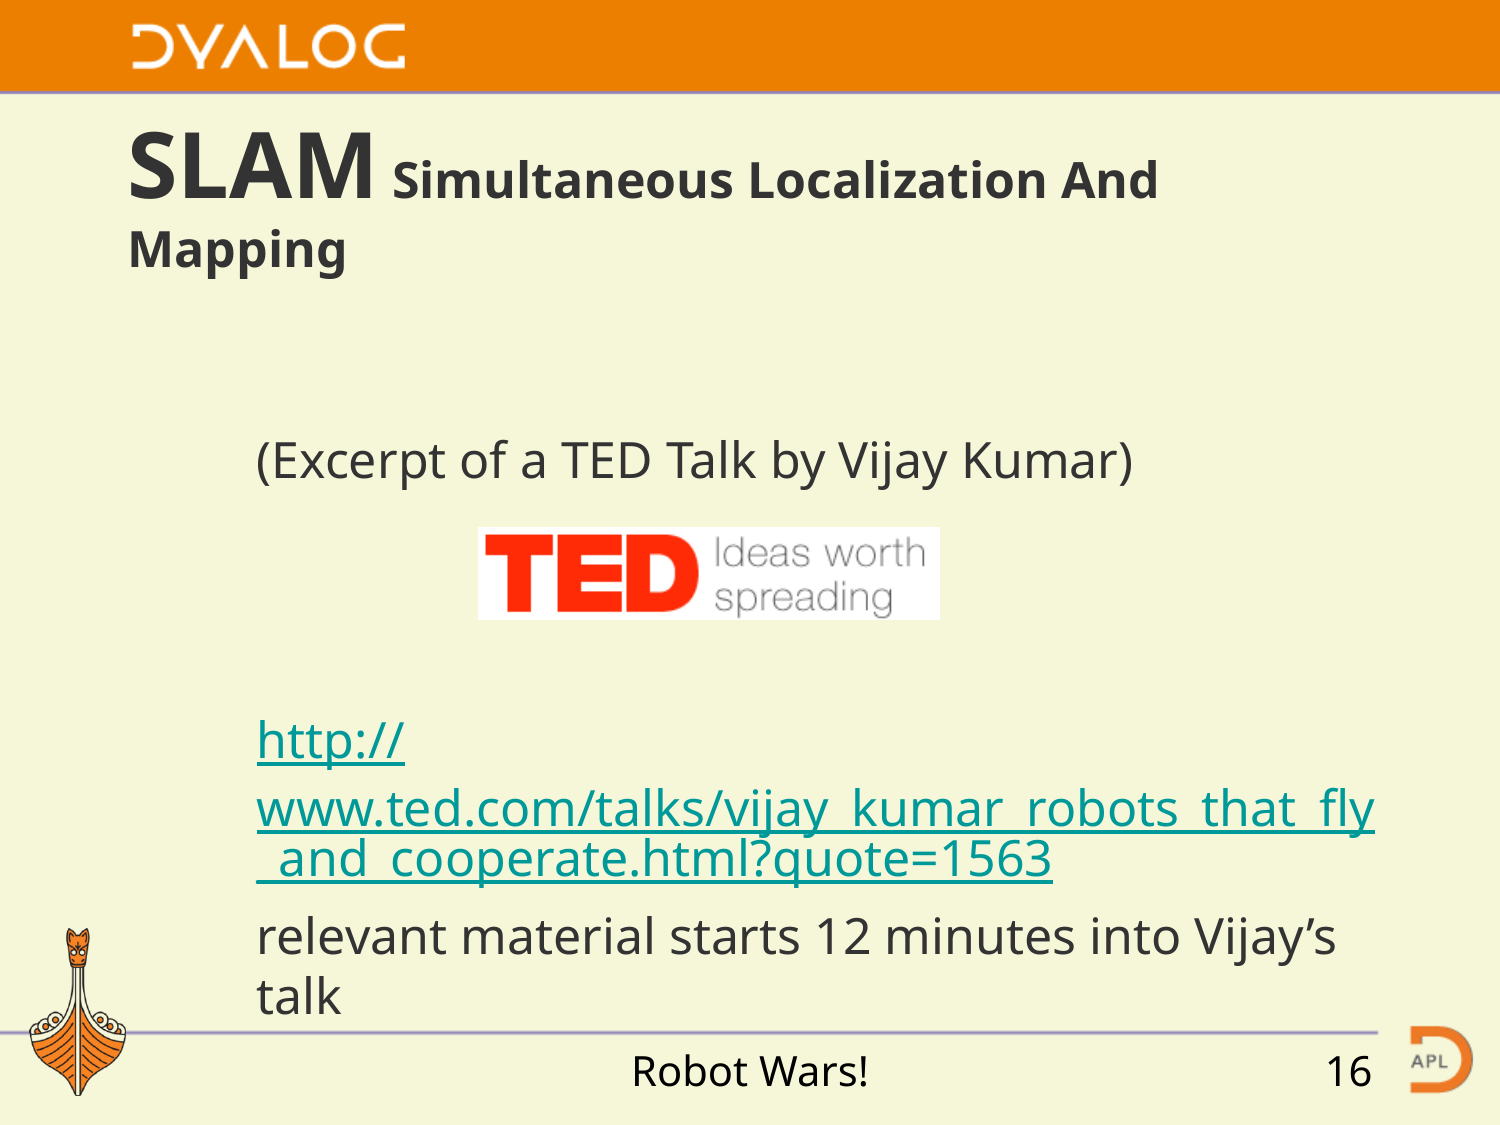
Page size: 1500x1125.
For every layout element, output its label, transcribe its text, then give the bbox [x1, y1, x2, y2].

title SLAM Simultaneous Localization And Mapping [112, 99, 1388, 288]
picture [0, 0, 1500, 1125]
slide_number 16 [1074, 1037, 1388, 1113]
footer Robot Wars! [512, 1037, 988, 1113]
list (Excerpt of a TED Talk by Vijay Kumar) http://www.ted.com/talks/vijay_kumar_robots_that_fly_and_cooperate.html?quote=1563 relevant material starts 12 minutes into Vijay’s talk [242, 420, 1412, 504]
